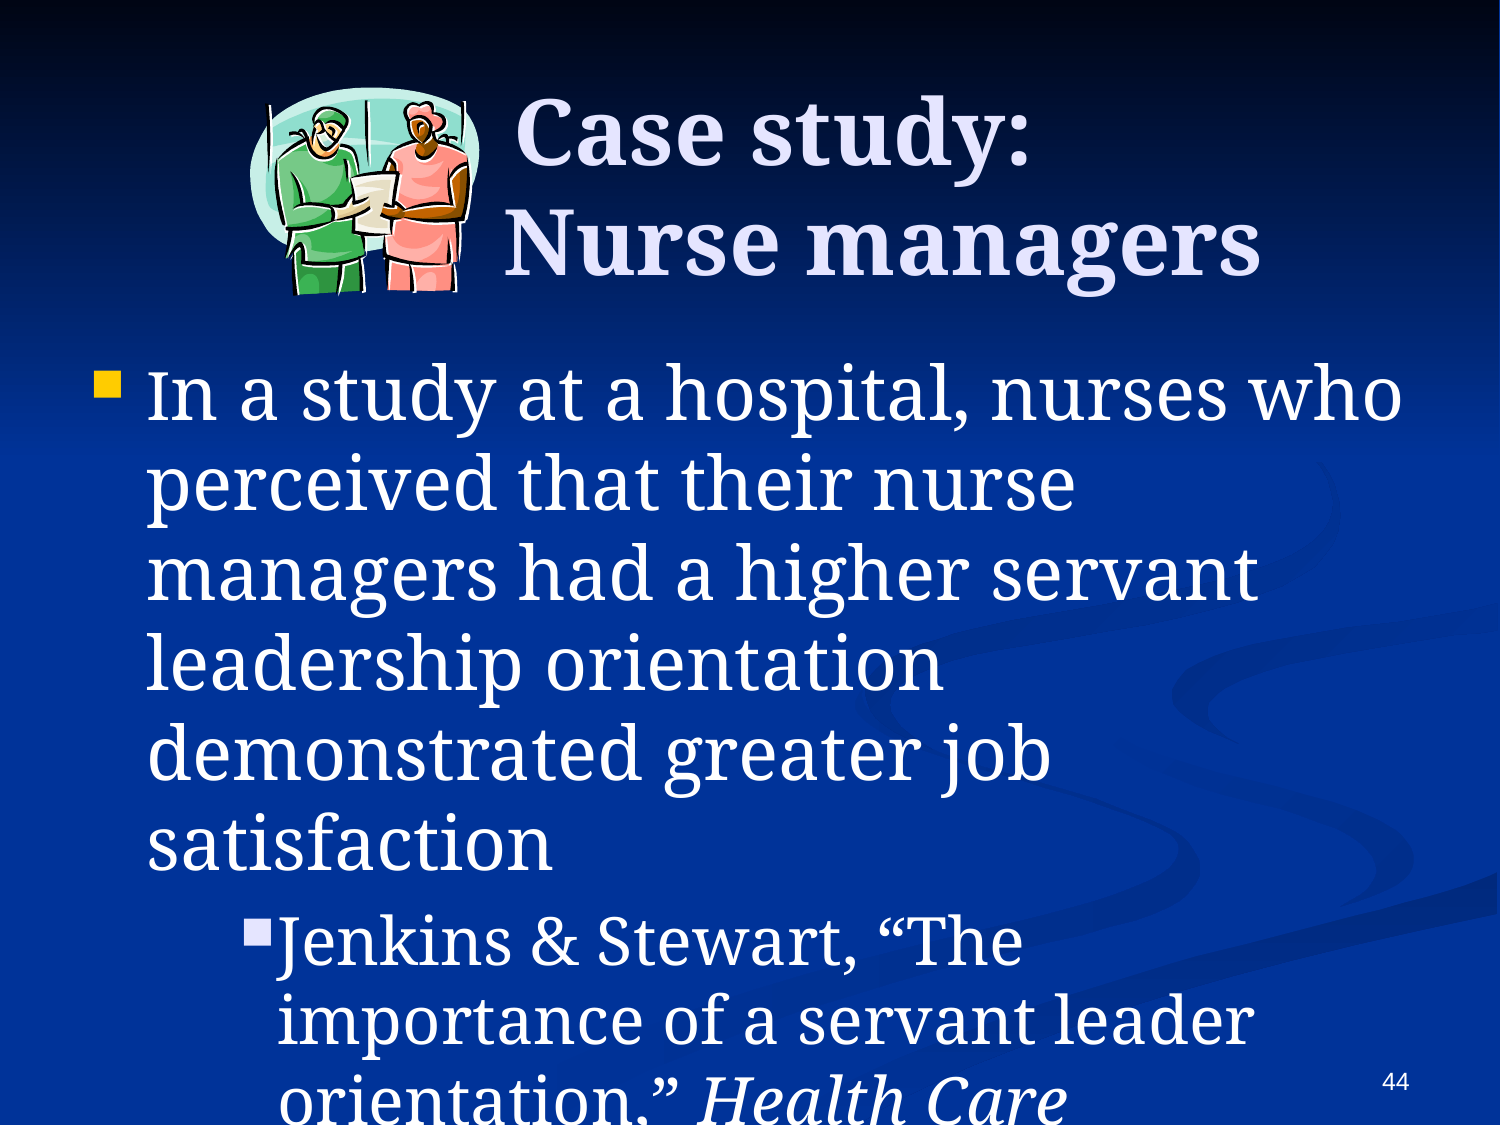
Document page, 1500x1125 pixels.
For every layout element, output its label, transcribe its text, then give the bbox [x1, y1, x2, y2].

list In a study at a hospital, nurses who perceived that their nurse managers had a higher servant leadership orientation demonstrated greater job satisfaction Jenkins & Stewart, “The importance of a servant leader orientation,” Health Care Management Review, 2010 [74, 337, 1426, 1006]
title Case study: Nurse managers [74, 74, 1426, 293]
picture [249, 87, 484, 301]
slide_number 44 [1074, 1024, 1426, 1104]
